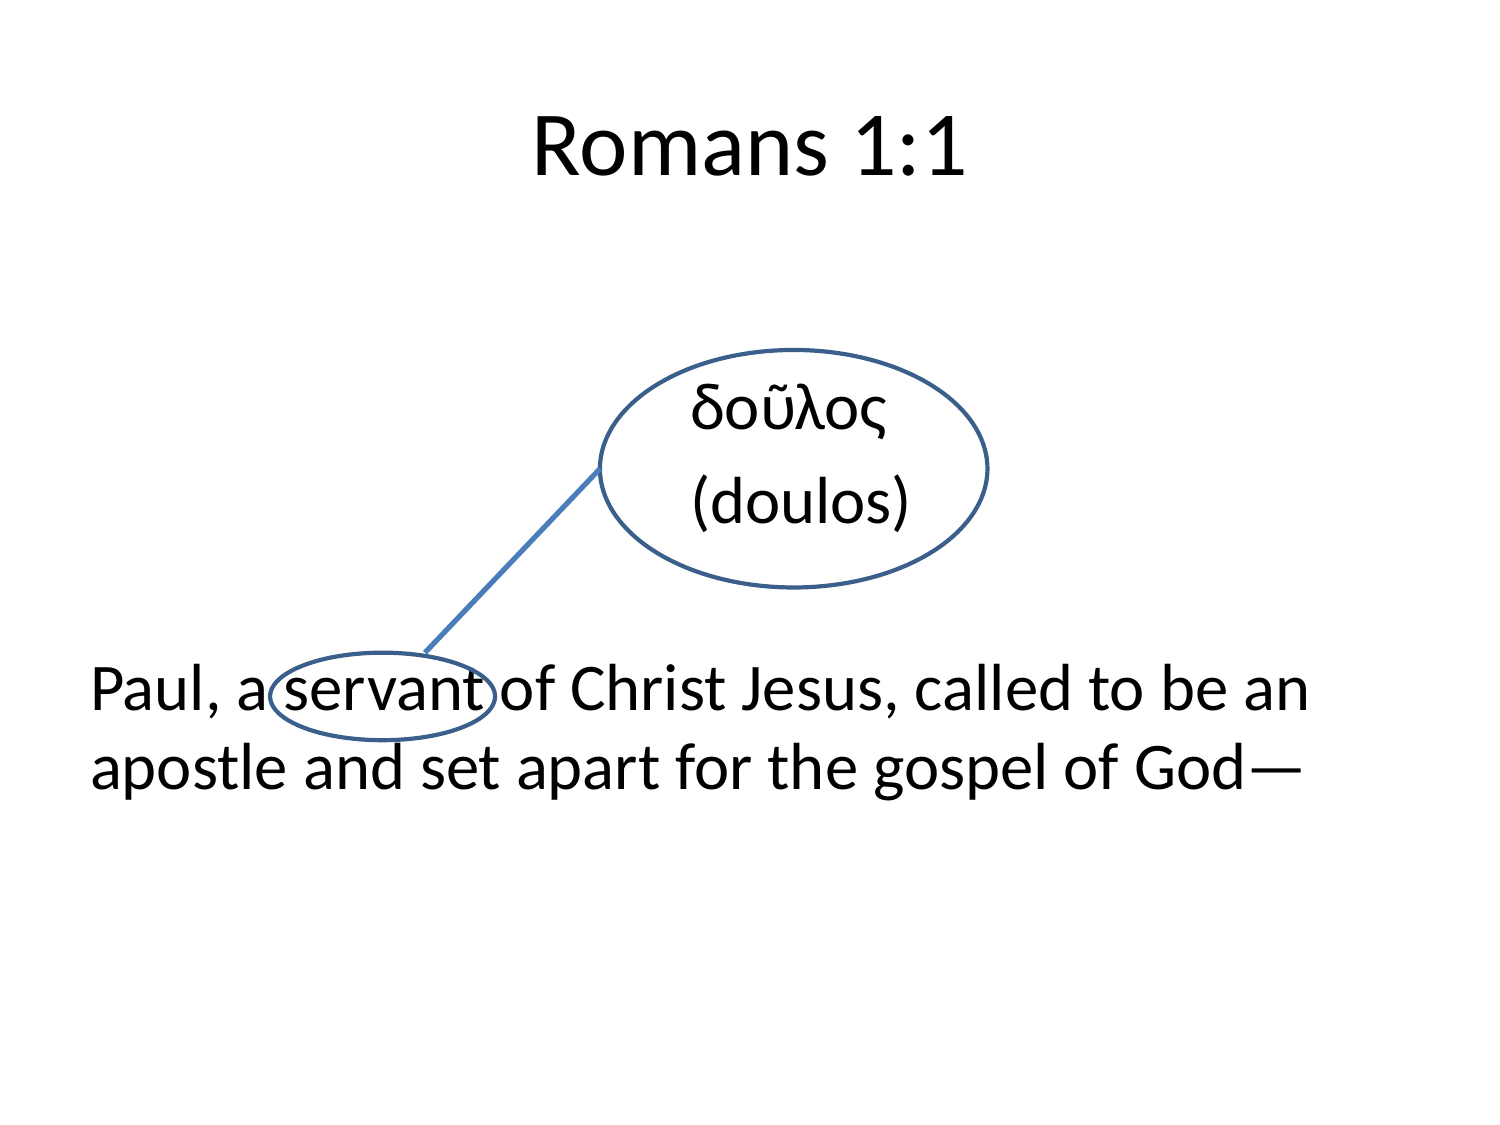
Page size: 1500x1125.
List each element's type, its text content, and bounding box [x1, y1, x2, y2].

text_box [267, 650, 498, 743]
list δοῦλος (doulos) Paul, a servant of Christ Jesus, called to be an apostle and set apart for the gospel of God— [75, 262, 1425, 1005]
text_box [424, 468, 601, 653]
title Romans 1:1 [75, 45, 1425, 233]
